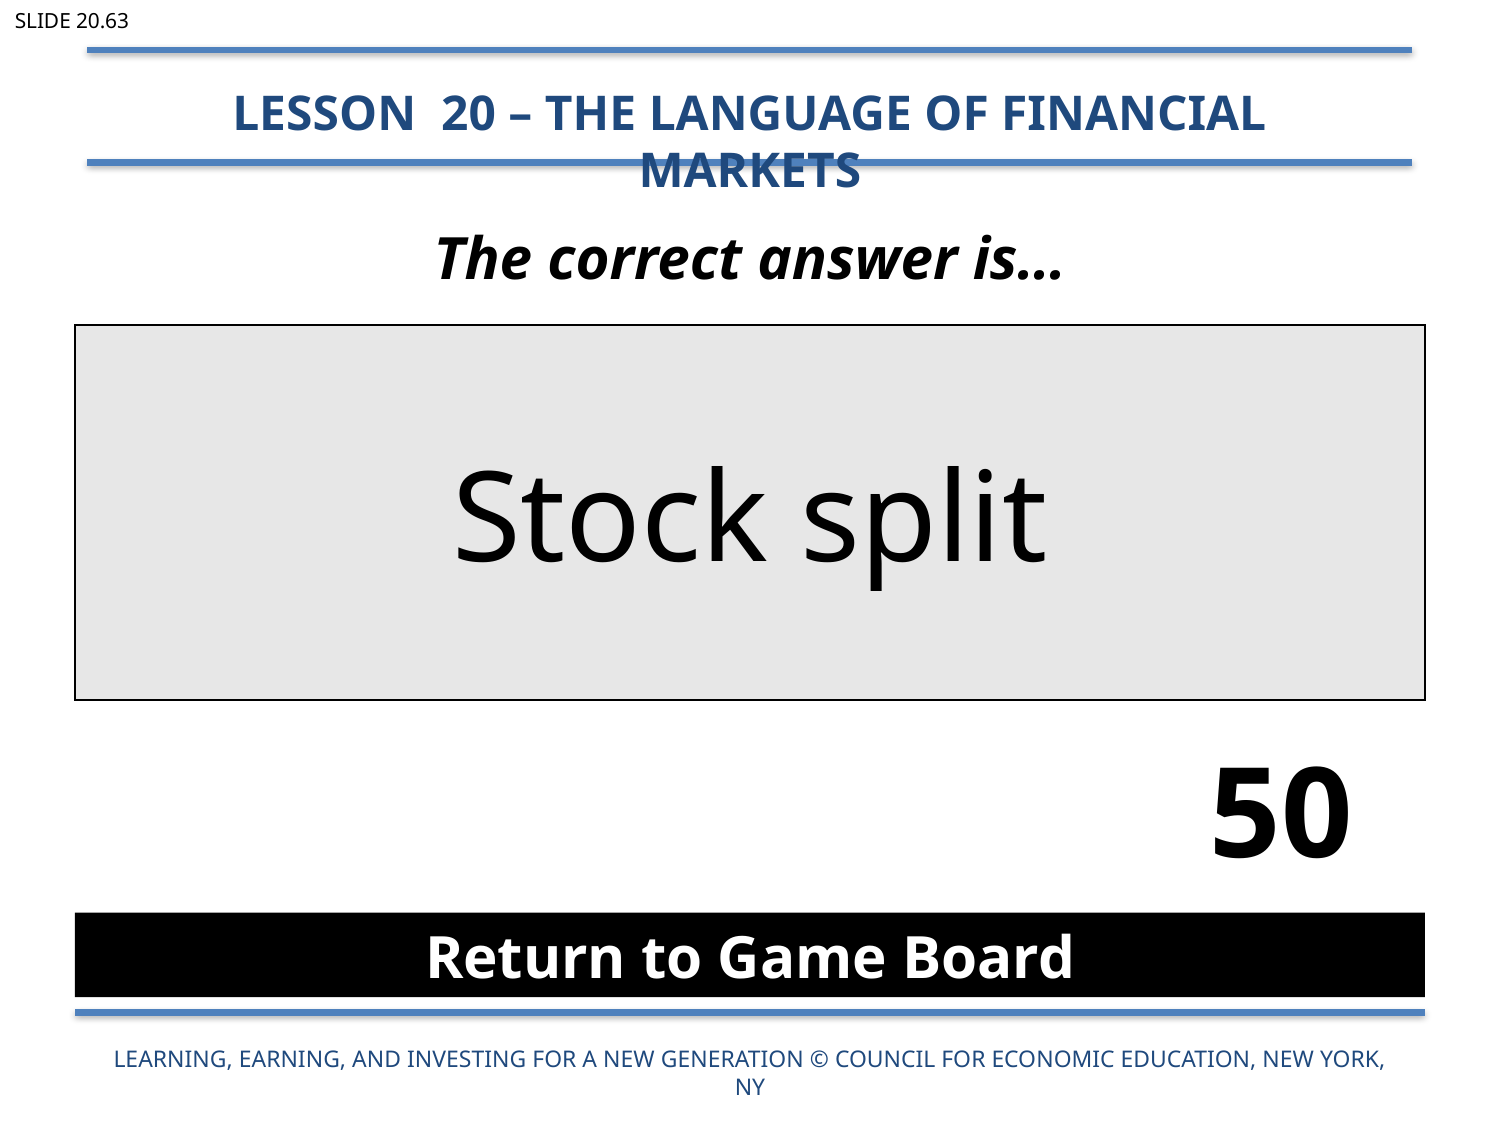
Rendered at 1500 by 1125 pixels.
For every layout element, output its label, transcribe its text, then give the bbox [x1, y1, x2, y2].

text_box Slide 20.63 [0, 0, 213, 40]
text_box Return to Game Board [74, 912, 1425, 998]
text_box The correct answer is… [74, 162, 1425, 350]
table_header Stock split [76, 350, 1424, 699]
text_box 50 [1162, 724, 1400, 890]
text_box Lesson 20 – The Language of Financial Markets [125, 74, 1375, 161]
